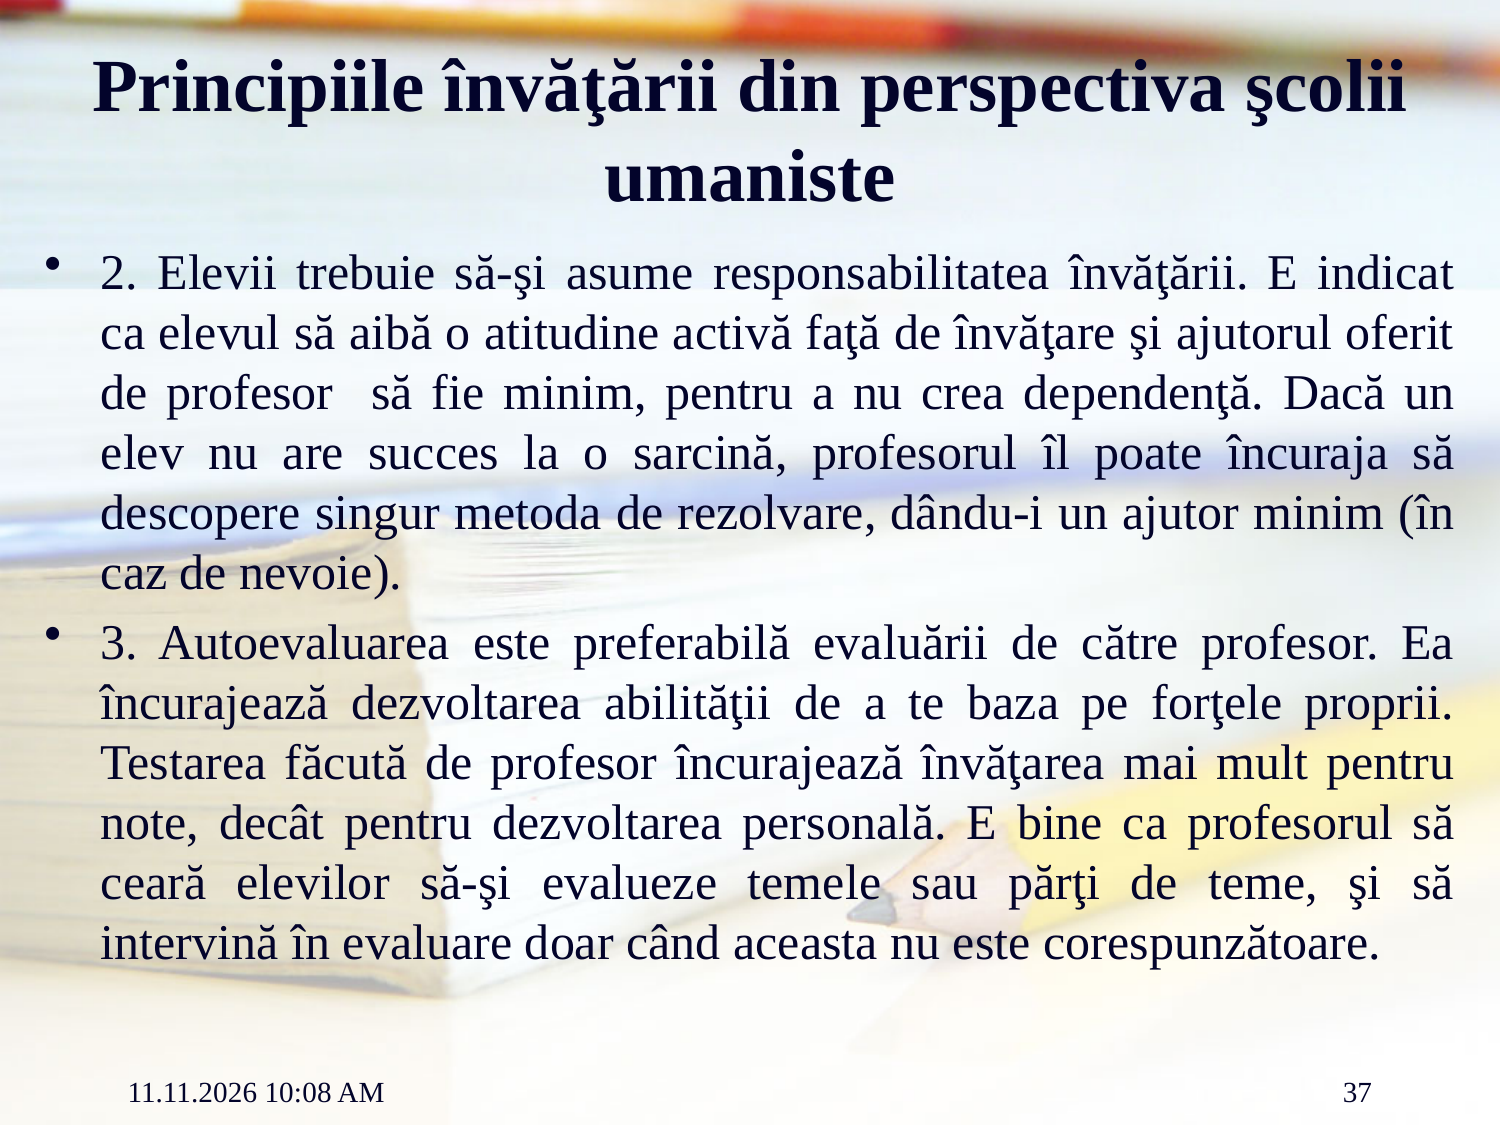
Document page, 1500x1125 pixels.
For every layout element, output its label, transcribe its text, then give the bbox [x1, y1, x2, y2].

slide_number 37 [1074, 1065, 1388, 1114]
picture [0, 0, 1500, 1125]
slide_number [112, 1065, 426, 1114]
title Principiile învăţării din perspectiva şcolii umaniste [29, 32, 1471, 221]
list 2. Elevii trebuie să-şi asume responsabilitatea învăţării. E indicat ca elevul să aibă o atitudine activă faţă de învăţare şi ajutorul oferit de profesor să fie minim, pentru a nu crea dependenţă. Dacă un elev nu are succes la o sarcină, profesorul îl poate încuraja să descopere singur metoda de rezolvare, dându-i un ajutor minim (în caz de nevoie). 3. Autoevaluarea este preferabilă evaluării de către profesor. Ea încurajează dezvoltarea abilităţii de a te baza pe forţele proprii. Testarea făcută de profesor încurajează învăţarea mai mult pentru note, decât pentru dezvoltarea personală. E bine ca profesorul să ceară elevilor să-şi evalueze temele sau părţi de teme, şi să intervină în evaluare doar când aceasta nu este corespunzătoare. [29, 231, 1471, 1044]
